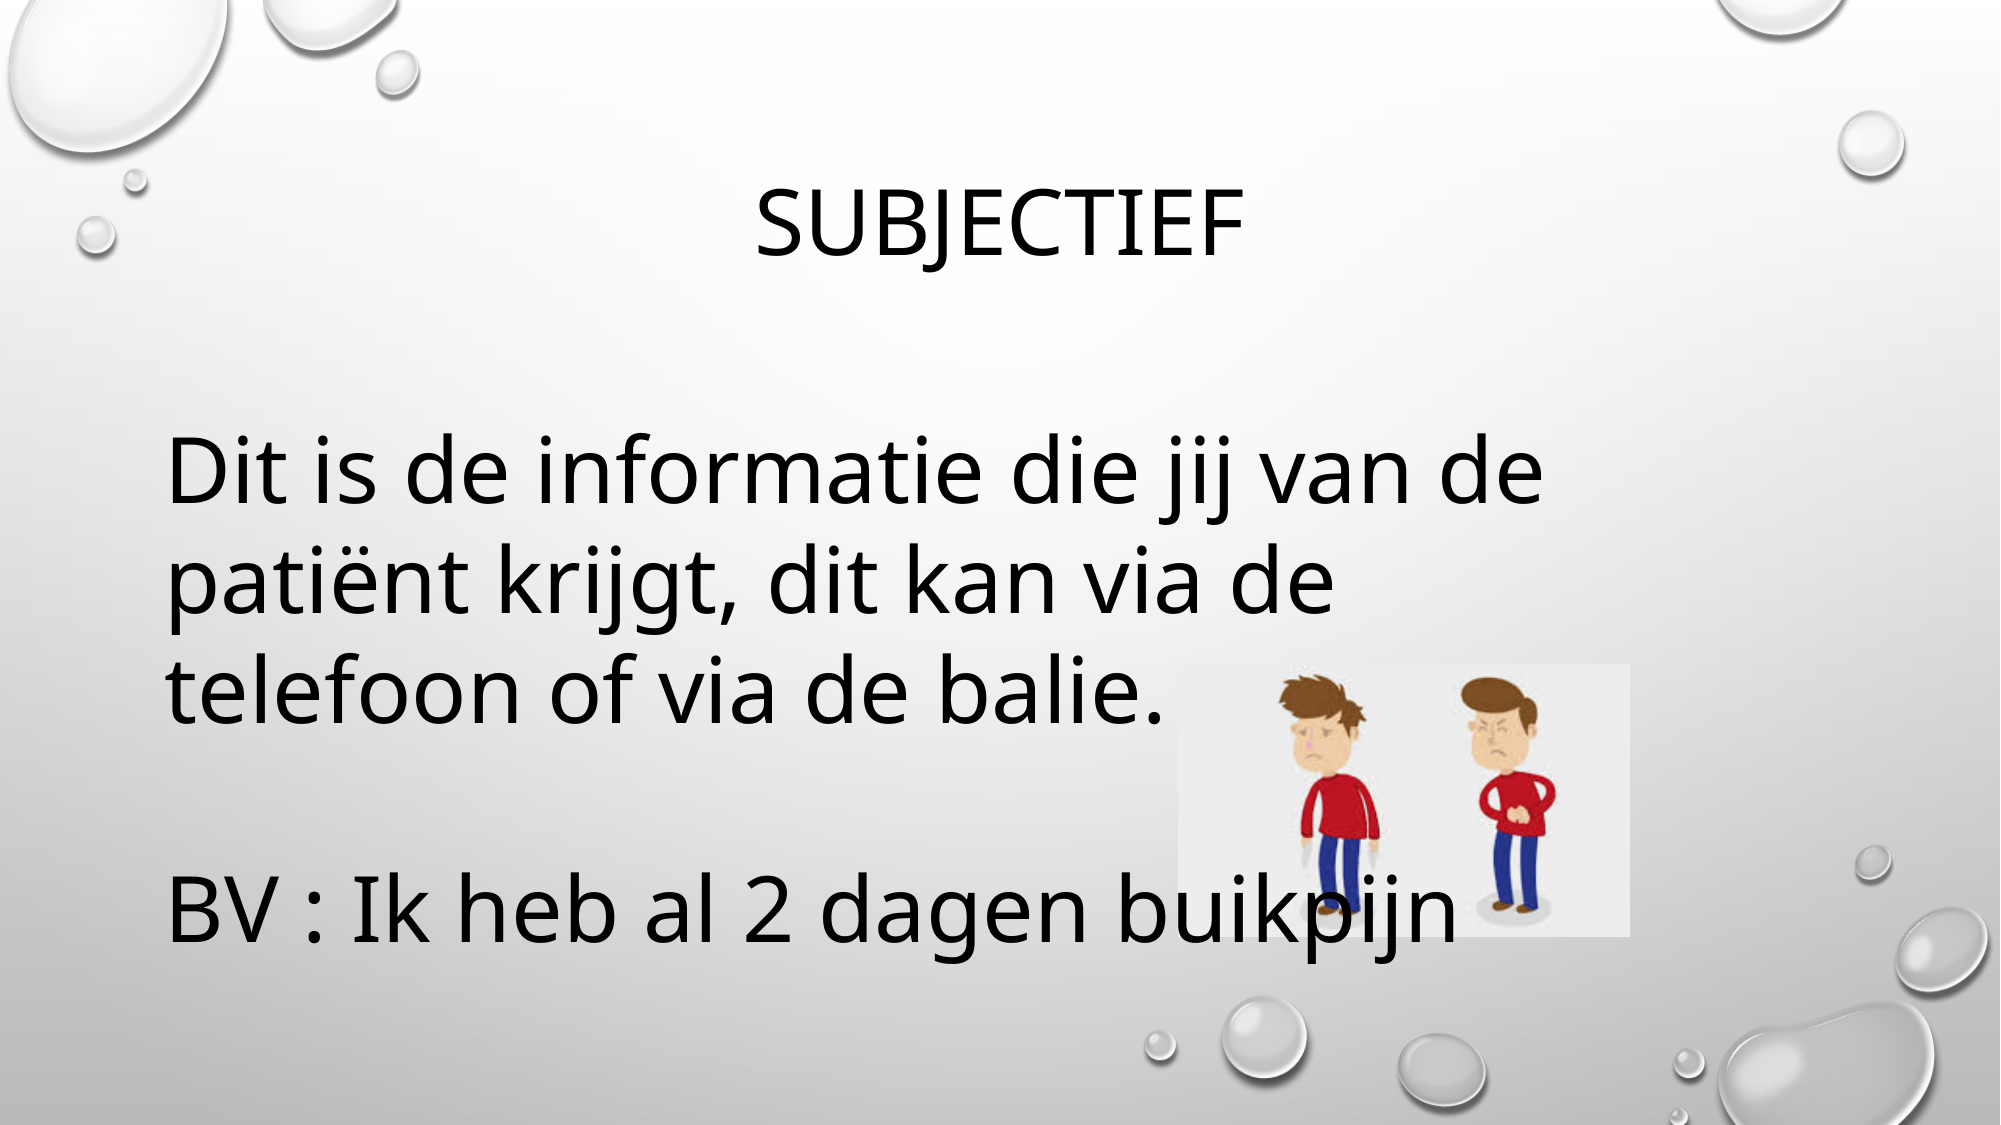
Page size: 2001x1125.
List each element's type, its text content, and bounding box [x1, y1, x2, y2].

title SUBJECTIEF [149, 95, 1851, 357]
picture [0, 0, 2000, 1125]
text_box Dit is de informatie die jij van de patiënt krijgt, dit kan via de telefoon of via de balie. BV : Ik heb al 2 dagen buikpijn [149, 404, 1684, 969]
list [1178, 664, 1631, 937]
